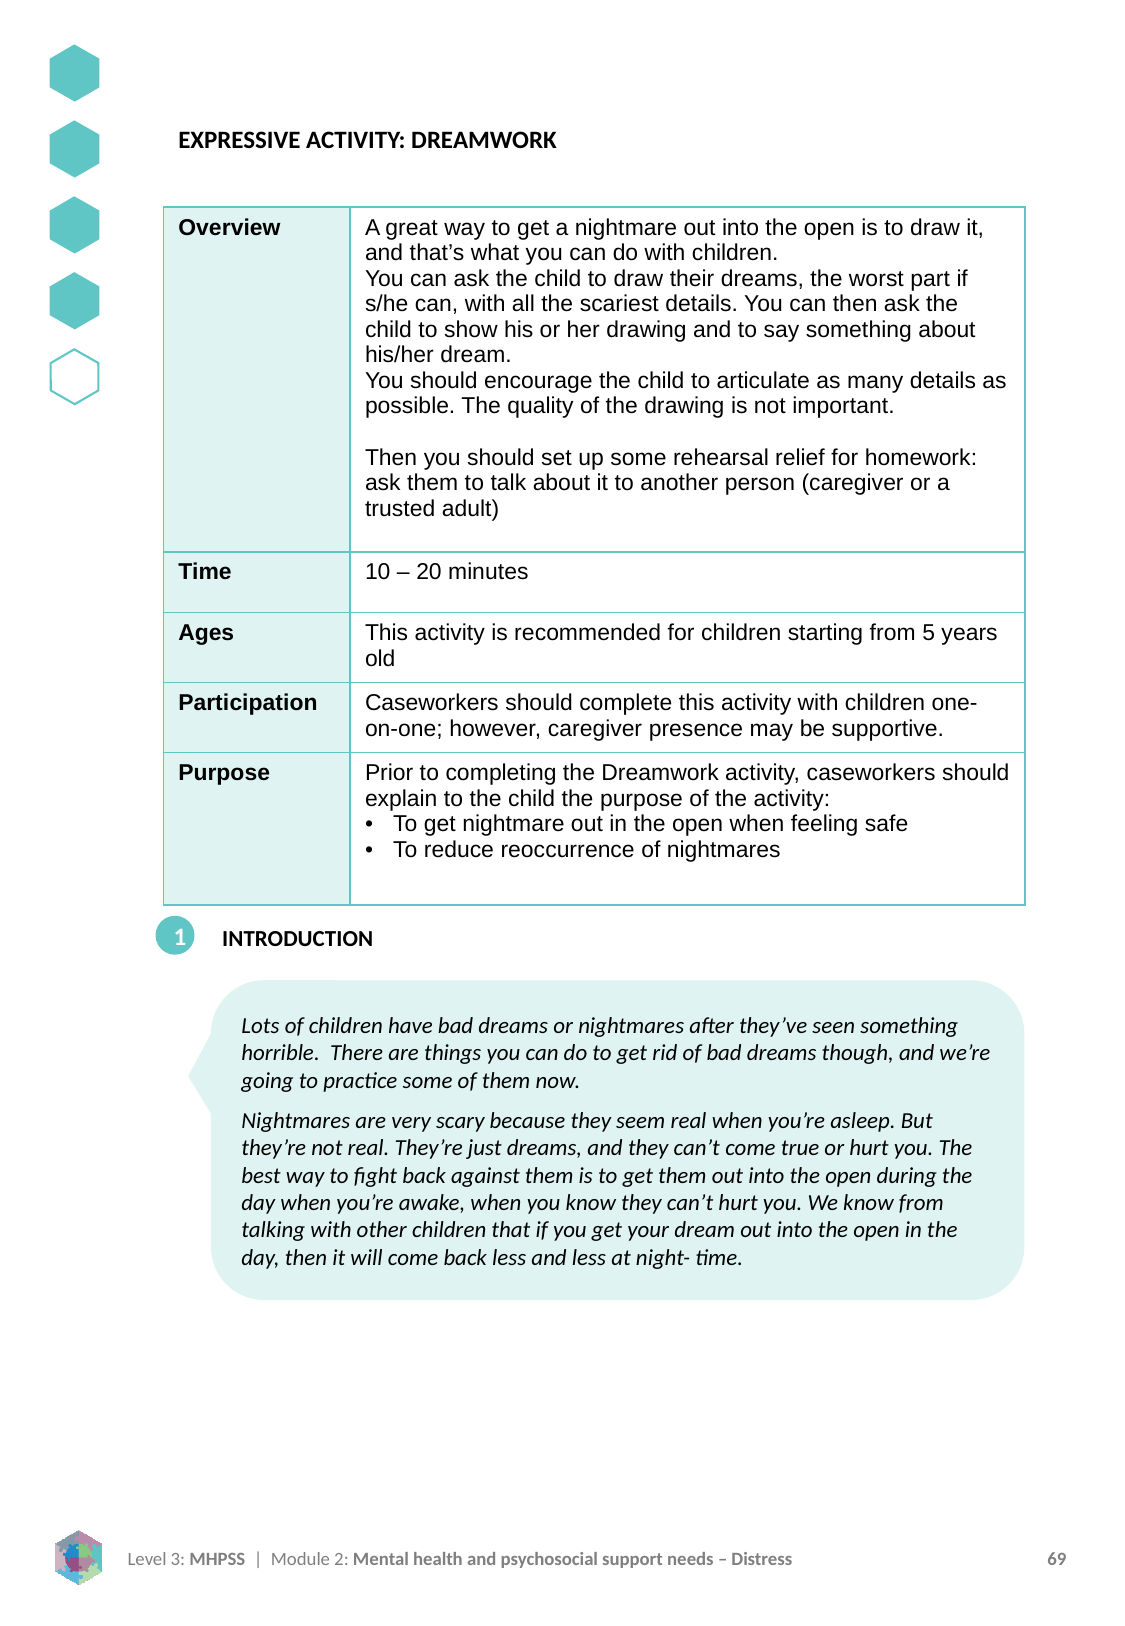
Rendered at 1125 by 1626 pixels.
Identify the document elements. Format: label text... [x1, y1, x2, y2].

text_box EXPRESSIVE ACTIVITY: DREAMWORK [163, 116, 1025, 162]
text_box [50, 45, 99, 101]
text_box Lots of children have bad dreams or nightmares after they’ve seen something horrible. There are things you can do to get rid of bad dreams though, and we’re going to practice some of them now. Nightmares are very scary because they seem real when you’re asleep. But they’re not real. They’re just dreams, and they can’t come true or hurt you. The best way to fight back against them is to get them out into the open during the day when you’re awake, when you know they can’t hurt you. We know from talking with other children that if you get your dream out into the open in the day, then it will come back less and less at night- time. [188, 980, 1025, 1301]
table_header Overview [164, 208, 349, 551]
text_box [50, 273, 99, 329]
table_cell Prior to completing the Dreamwork activity, caseworkers should explain to the child the purpose of the activity: To get nightmare out in the open when feeling safe To reduce reoccurrence of nightmares [351, 753, 1024, 904]
text_box [50, 349, 99, 405]
table_cell Purpose [164, 753, 349, 904]
table_cell Time [164, 553, 349, 612]
text_box INTRODUCTION [163, 915, 1025, 959]
text_box 1 [155, 915, 195, 955]
picture [55, 1530, 102, 1585]
text_box [50, 197, 99, 253]
table_cell Participation [164, 683, 349, 752]
table_cell 10 – 20 minutes [351, 553, 1024, 612]
table_cell This activity is recommended for children starting from 5 years old [351, 613, 1024, 682]
table_cell Ages [164, 613, 349, 682]
table_header A great way to get a nightmare out into the open is to draw it, and that’s what you can do with children. You can ask the child to draw their dreams, the worst part if s/he can, with all the scariest details. You can then ask the child to show his or her drawing and to say something about his/her dream. You should encourage the child to articulate as many details as possible. The quality of the drawing is not important. Then you should set up some rehearsal relief for homework: ask them to talk about it to another person (caregiver or a trusted adult) [351, 208, 1024, 551]
text_box [50, 121, 99, 177]
table_cell Caseworkers should complete this activity with children one-on-one; however, caregiver presence may be supportive. [351, 683, 1024, 752]
